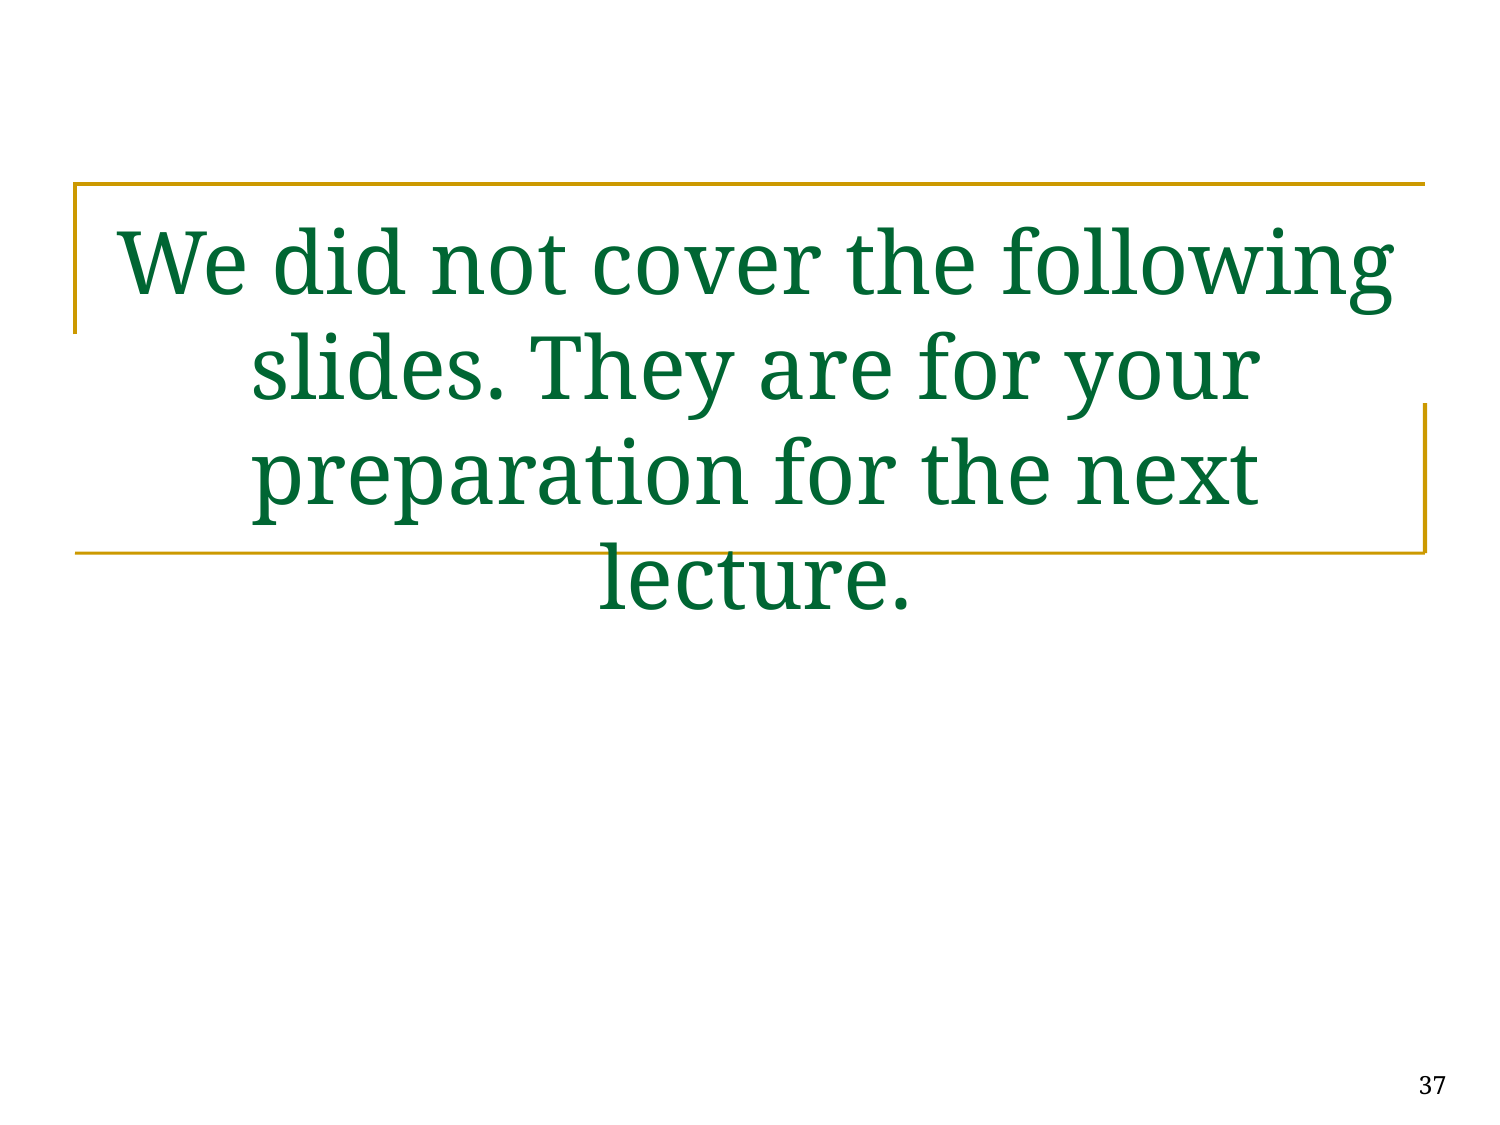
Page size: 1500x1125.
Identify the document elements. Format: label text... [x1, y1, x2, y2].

slide_number 37 [1111, 1036, 1462, 1112]
title We did not cover the following slides. They are for your preparation for the next lecture. [93, 200, 1419, 488]
